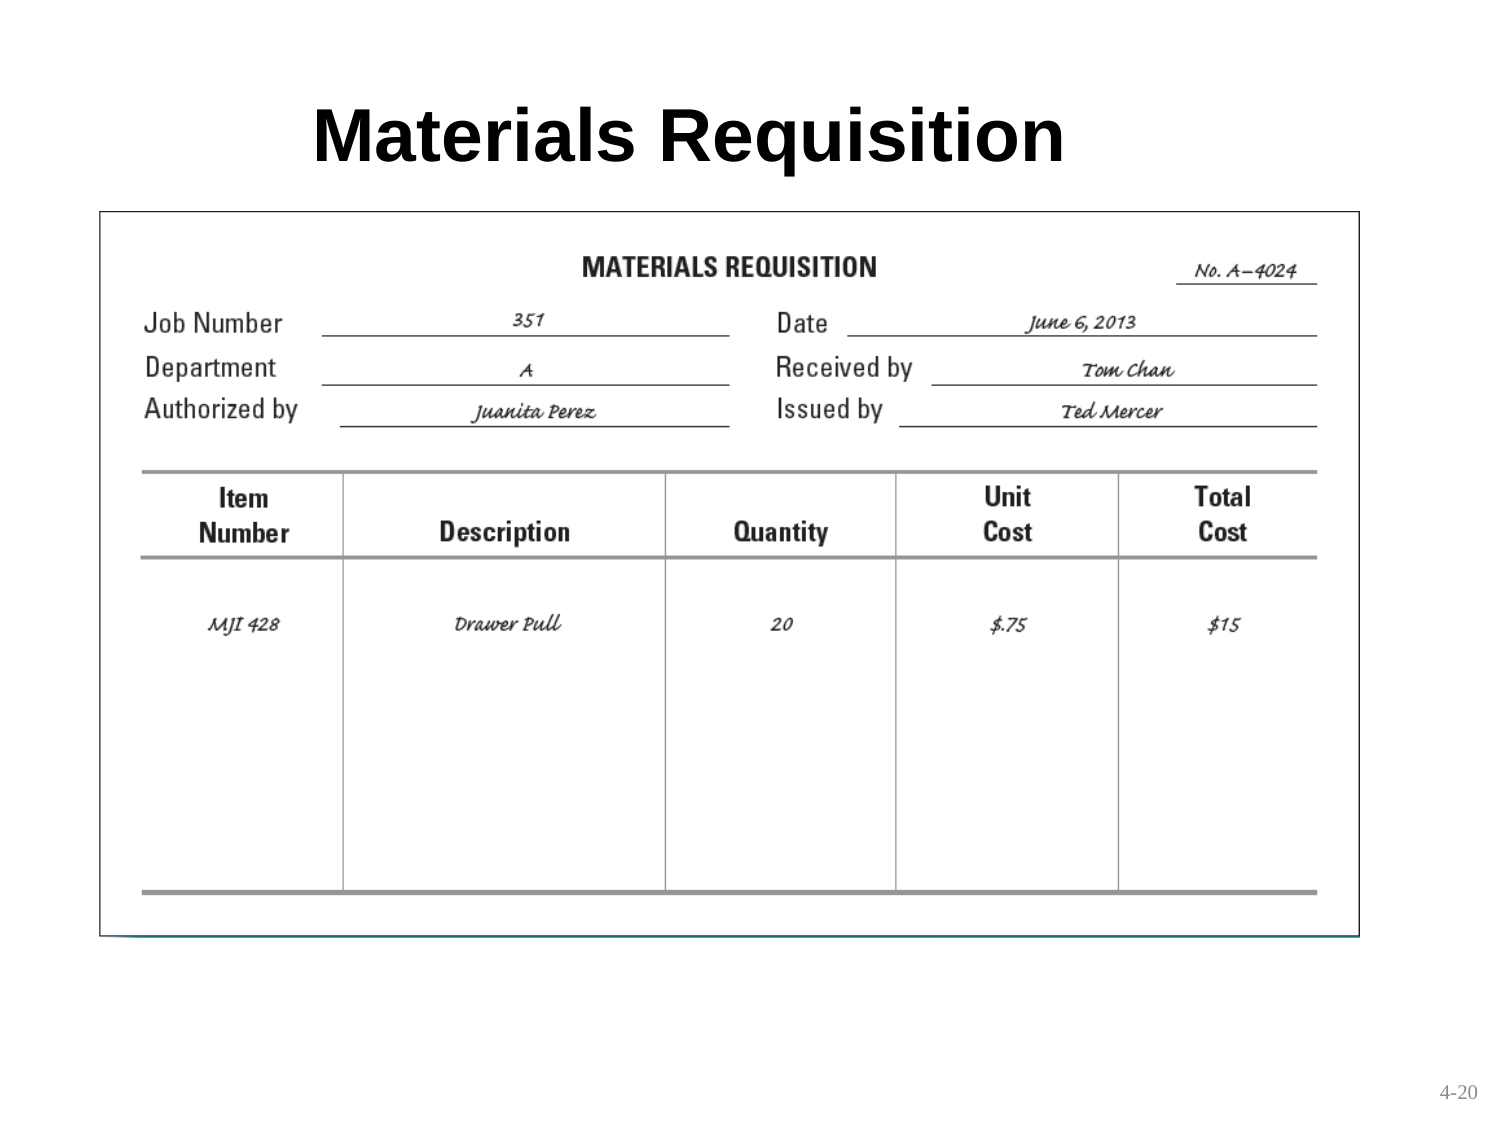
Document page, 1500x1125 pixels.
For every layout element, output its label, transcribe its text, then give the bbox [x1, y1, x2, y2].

slide_number 4-20 [1417, 1068, 1494, 1114]
picture [97, 211, 1360, 938]
title Materials Requisition [174, 49, 1226, 210]
